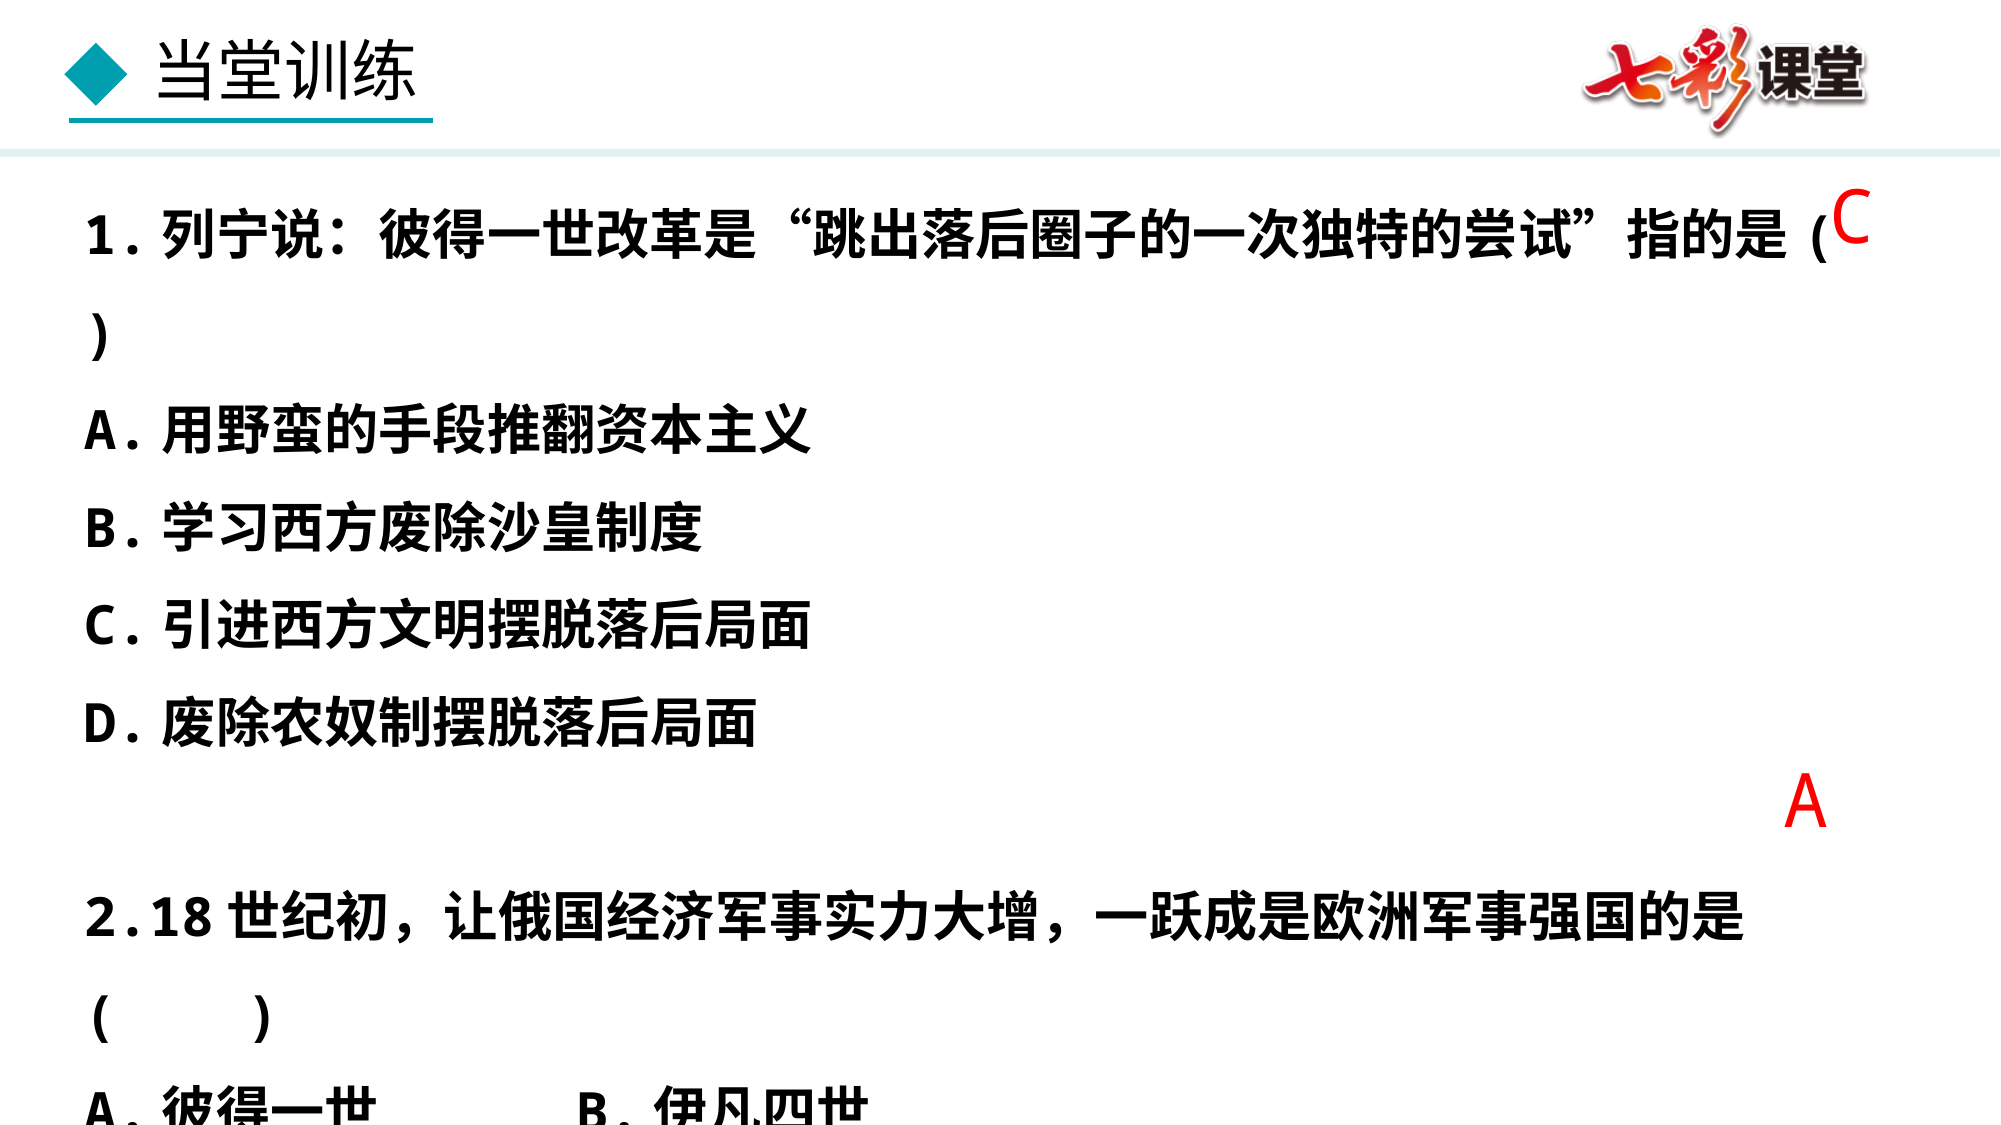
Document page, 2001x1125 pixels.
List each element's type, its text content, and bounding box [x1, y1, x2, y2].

picture [1578, 19, 1874, 139]
text_box C [1815, 160, 1903, 266]
text_box 1.列宁说：彼得一世改革是“跳出落后圈子的一次独特的尝试”指的是( ) A.用野蛮的手段推翻资本主义 B.学习西方废除沙皇制度 C.引进西方文明摆脱落后局面 D.废除农奴制摆脱落后局面 2.18世纪初，让俄国经济军事实力大增，一跃成是欧洲军事强国的是( ) A.彼得一世 B.伊凡四世 C.叶卡捷琳娜二世 D.亚历山大二世 [69, 160, 1956, 1125]
text_box A [1769, 744, 1863, 850]
